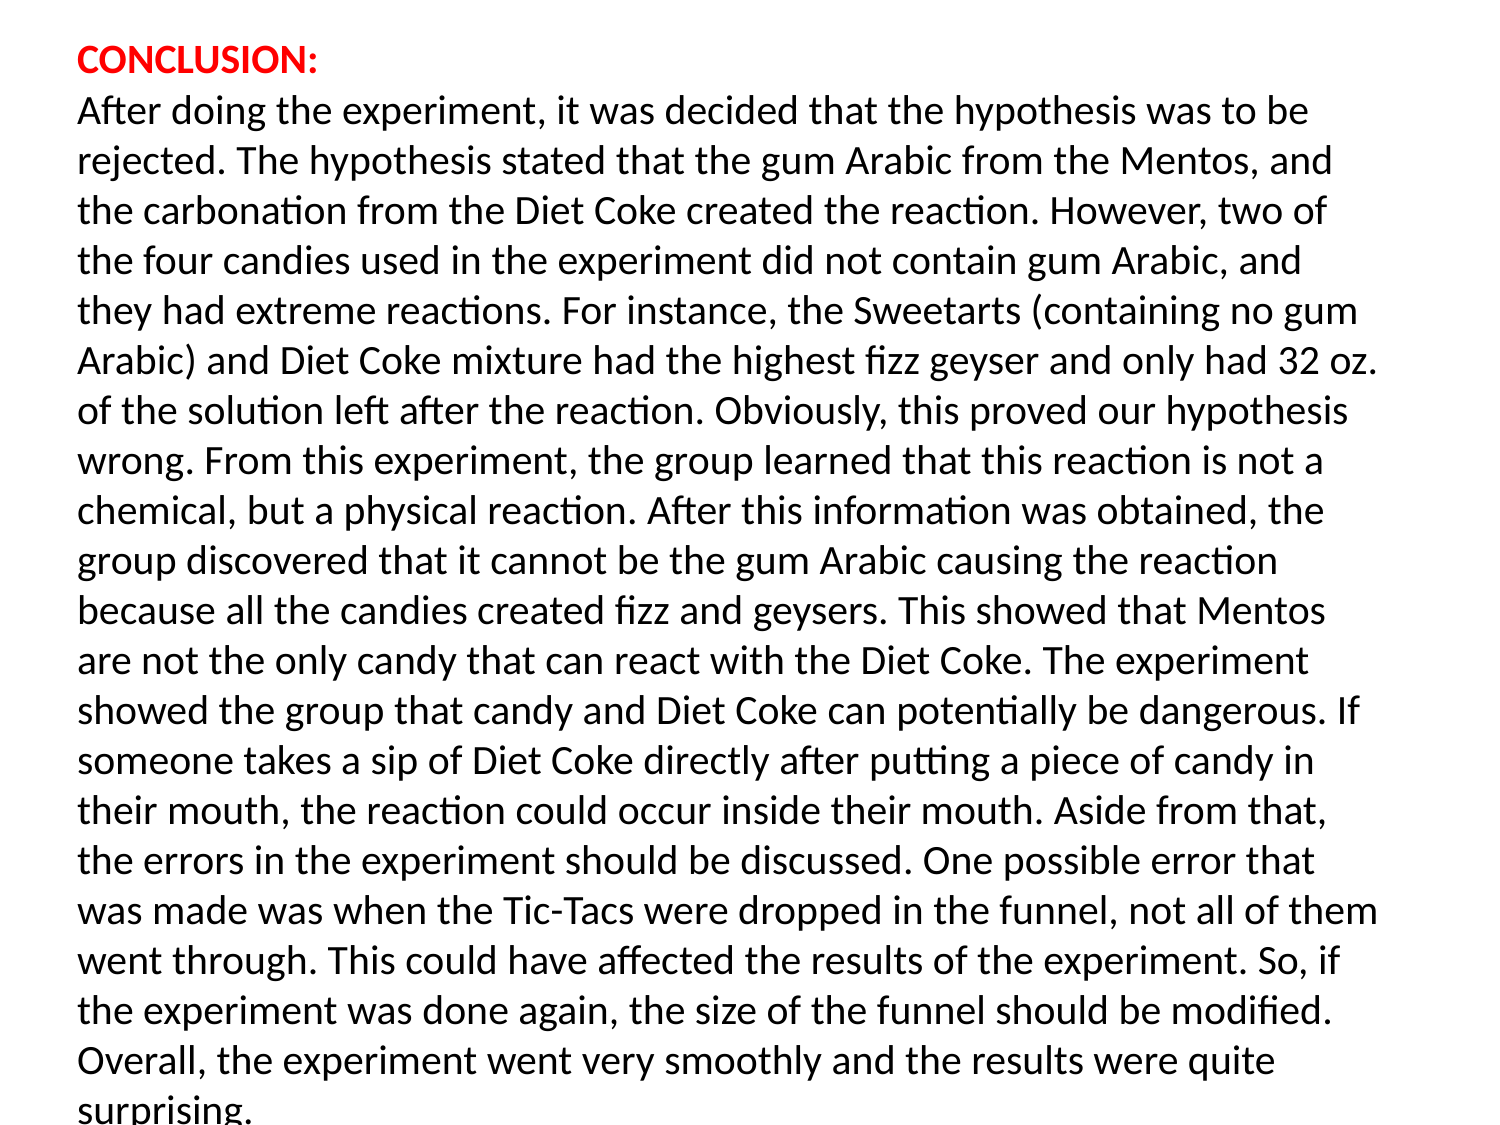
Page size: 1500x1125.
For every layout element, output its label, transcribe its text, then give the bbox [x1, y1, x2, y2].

text_box CONCLUSION: After doing the experiment, it was decided that the hypothesis was to be rejected. The hypothesis stated that the gum Arabic from the Mentos, and the carbonation from the Diet Coke created the reaction. However, two of the four candies used in the experiment did not contain gum Arabic, and they had extreme reactions. For instance, the Sweetarts (containing no gum Arabic) and Diet Coke mixture had the highest fizz geyser and only had 32 oz. of the solution left after the reaction. Obviously, this proved our hypothesis wrong. From this experiment, the group learned that this reaction is not a chemical, but a physical reaction. After this information was obtained, the group discovered that it cannot be the gum Arabic causing the reaction because all the candies created fizz and geysers. This showed that Mentos are not the only candy that can react with the Diet Coke. The experiment showed the group that candy and Diet Coke can potentially be dangerous. If someone takes a sip of Diet Coke directly after putting a piece of candy in their mouth, the reaction could occur inside their mouth. Aside from that, the errors in the experiment should be discussed. One possible error that was made was when the Tic-Tacs were dropped in the funnel, not all of them went through. This could have affected the results of the experiment. So, if the experiment was done again, the size of the funnel should be modified. Overall, the experiment went very smoothly and the results were quite surprising. [62, 24, 1400, 1125]
